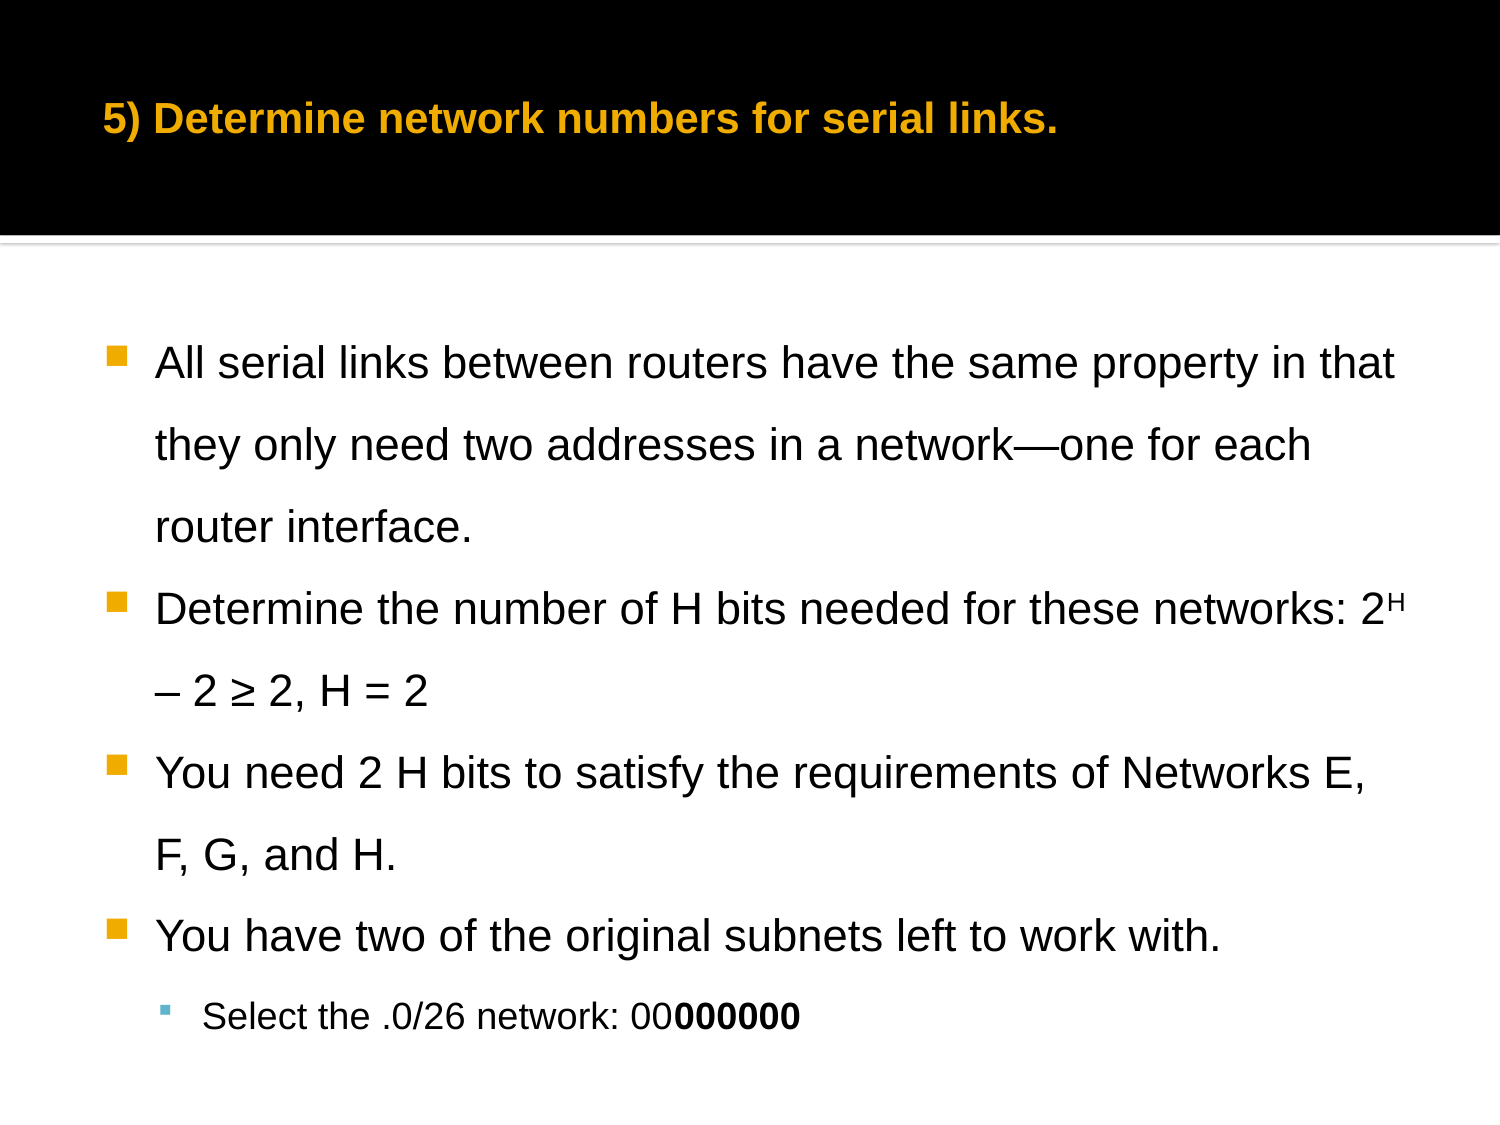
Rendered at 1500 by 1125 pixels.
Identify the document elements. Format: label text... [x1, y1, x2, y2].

title 5) Determine network numbers for serial links. [87, 82, 1363, 150]
list All serial links between routers have the same property in that they only need two addresses in a network—one for each router interface. Determine the number of H bits needed for these networks: 2H – 2 ≥ 2, H = 2 You need 2 H bits to satisfy the requirements of Networks E, F, G, and H. You have two of the original subnets left to work with. Select the .0/26 network: 00000000 [75, 291, 1425, 1050]
